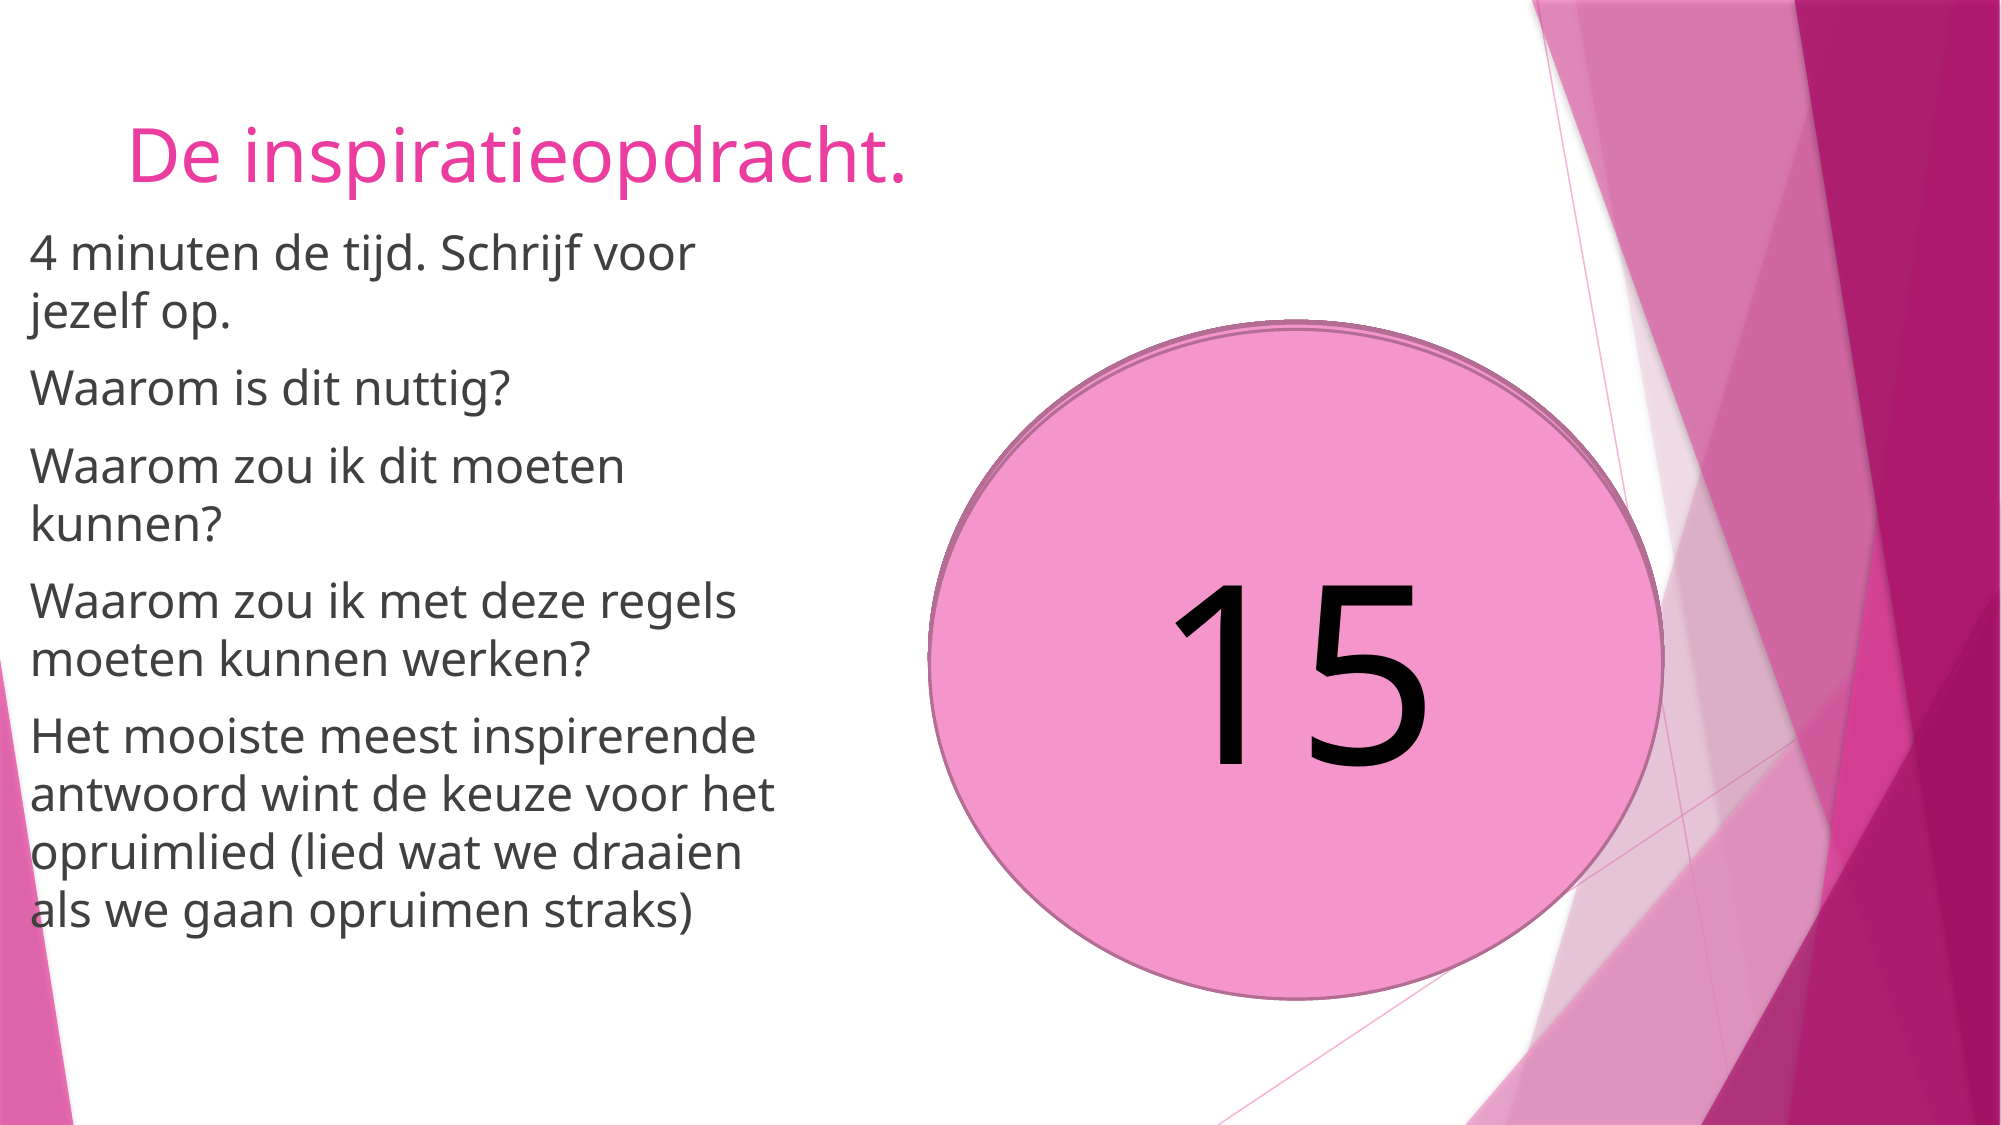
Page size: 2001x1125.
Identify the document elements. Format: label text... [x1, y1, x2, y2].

text_box 14 [930, 321, 1662, 621]
text_box 15 [927, 327, 1665, 1001]
title De inspiratieopdracht. [111, 99, 1522, 317]
list 4 minuten de tijd. Schrijf voor jezelf op. Waarom is dit nuttig? Waarom zou ik dit moeten kunnen? Waarom zou ik met deze regels moeten kunnen werken? Het mooiste meest inspirerende antwoord wint de keuze voor het opruimlied (lied wat we draaien als we gaan opruimen straks) [14, 214, 817, 960]
